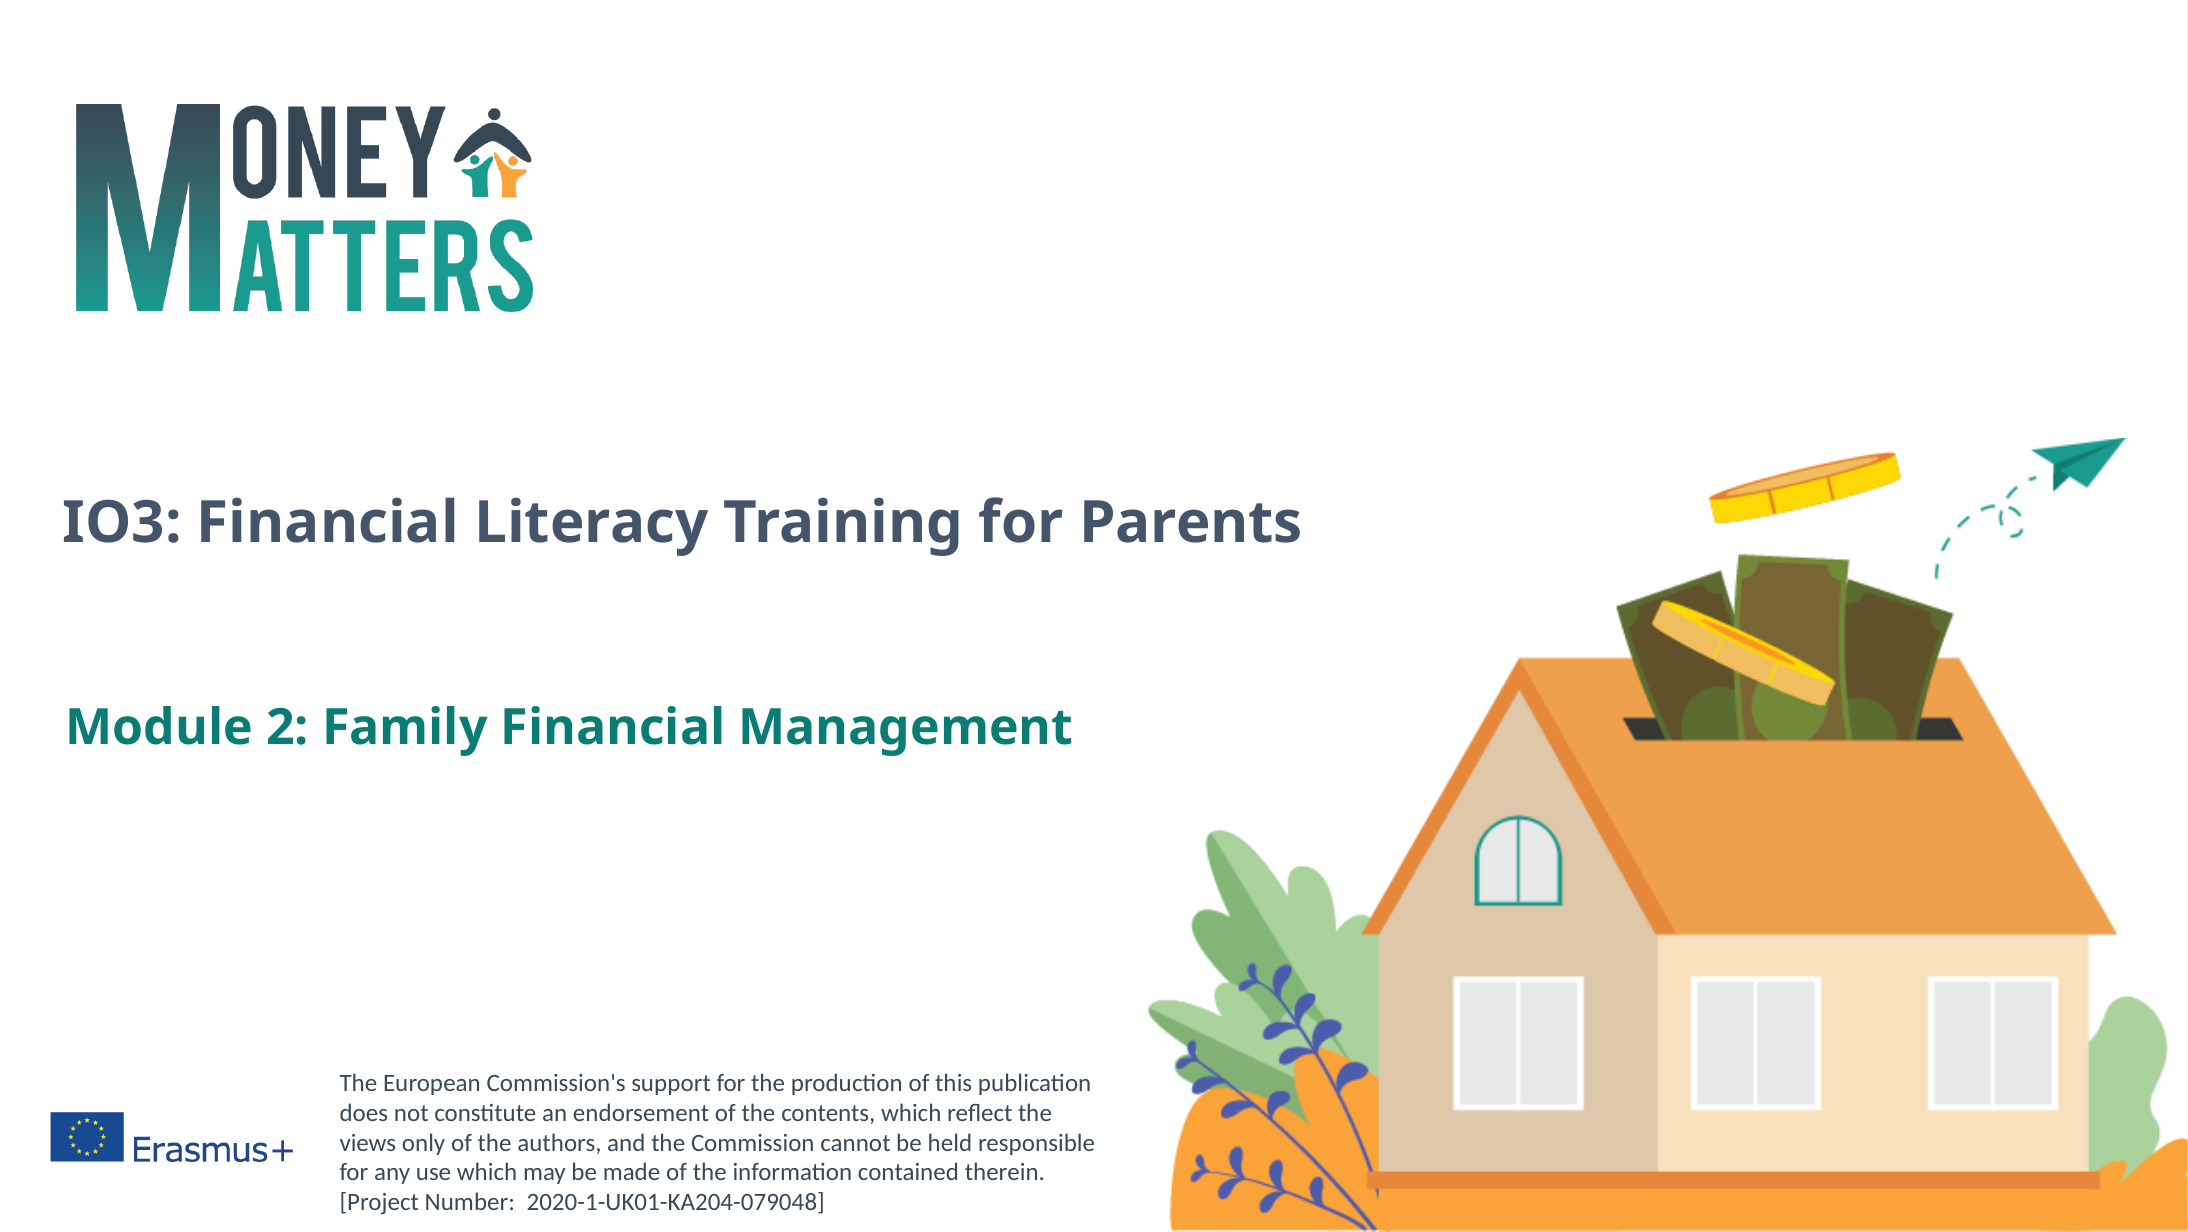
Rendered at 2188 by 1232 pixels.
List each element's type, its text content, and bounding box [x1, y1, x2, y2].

picture [76, 104, 533, 312]
text_box Module 2: Family Financial Management [50, 694, 1114, 848]
title IO3: Financial Literacy Training for Parents [51, 484, 1406, 659]
picture [50, 1111, 293, 1162]
picture [1148, 438, 2188, 1232]
